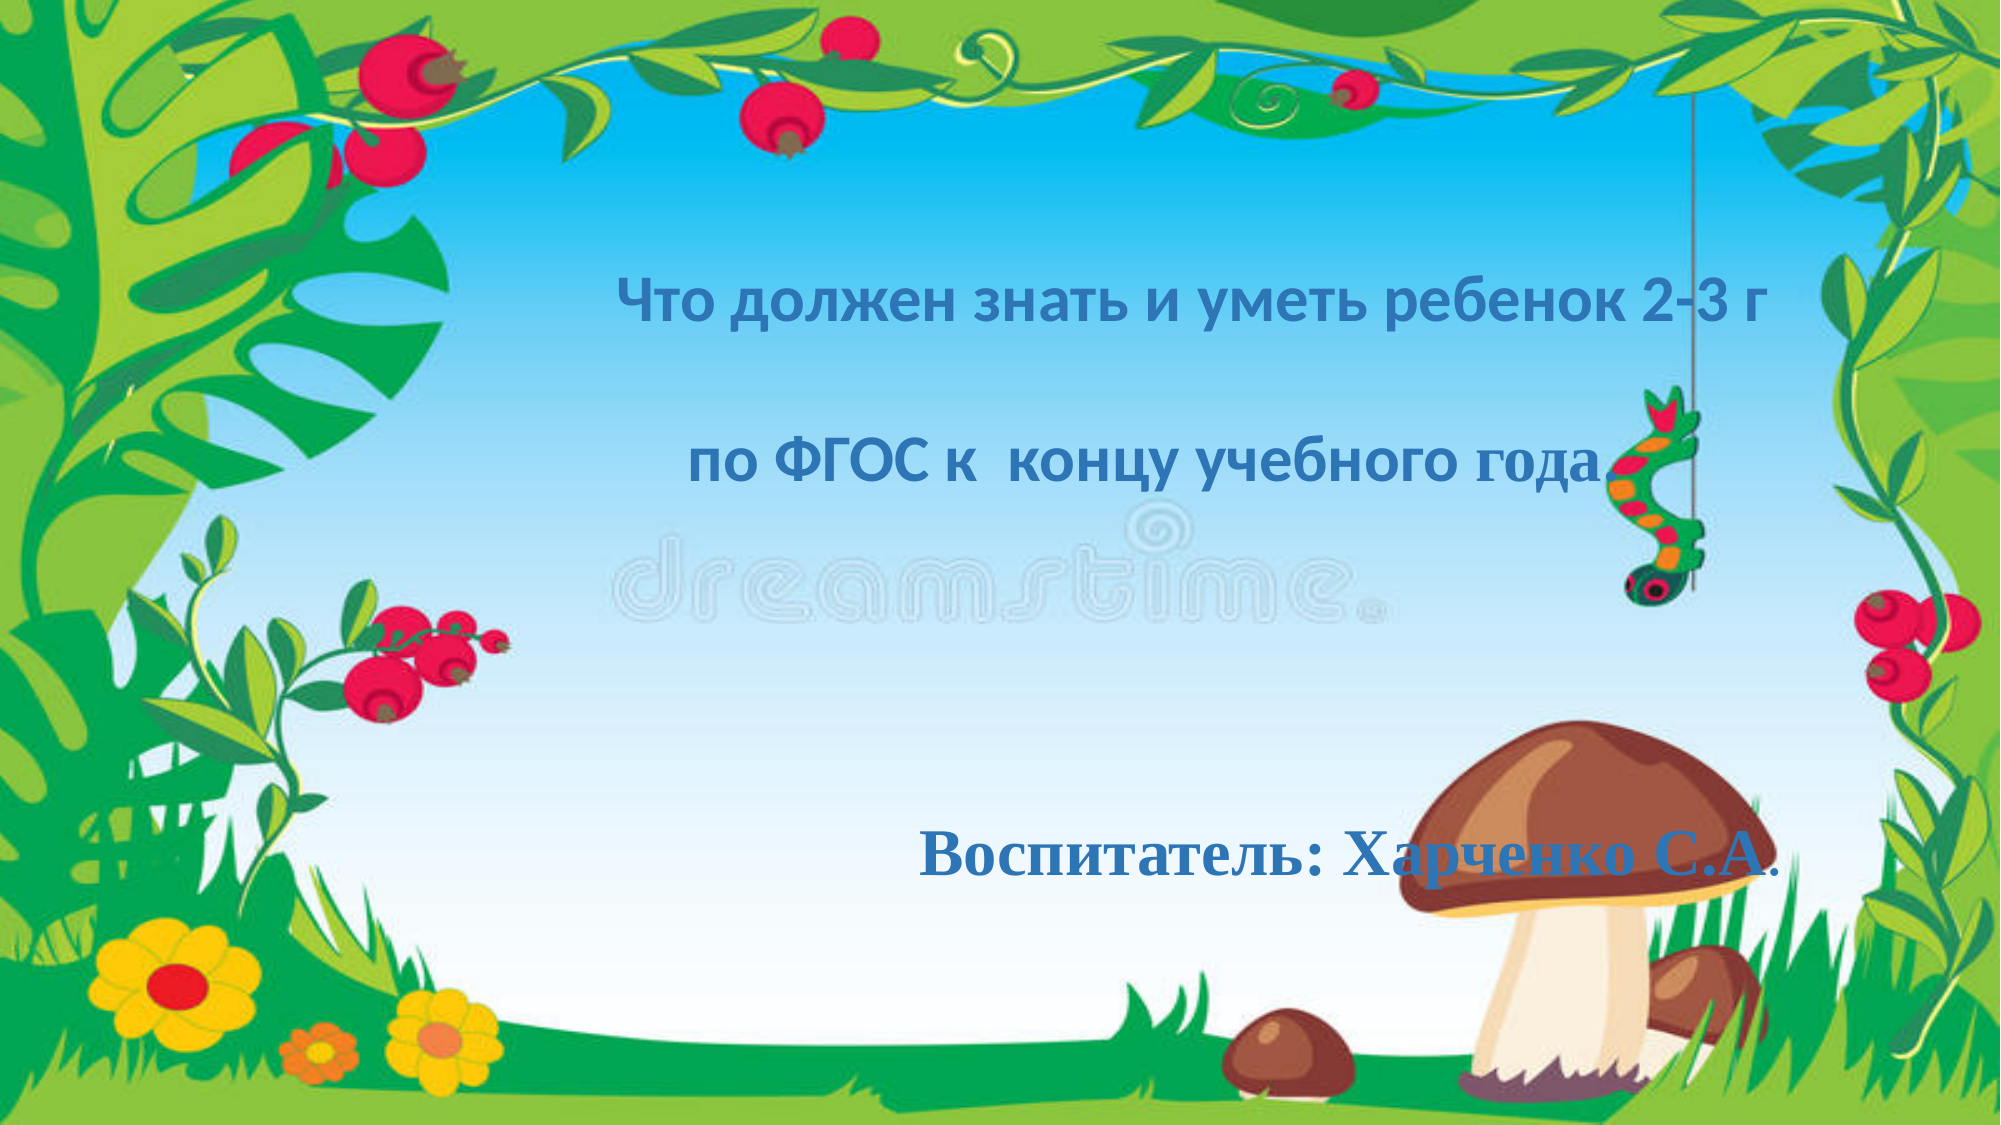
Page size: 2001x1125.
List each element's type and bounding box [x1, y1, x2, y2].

list [0, 0, 2000, 1125]
